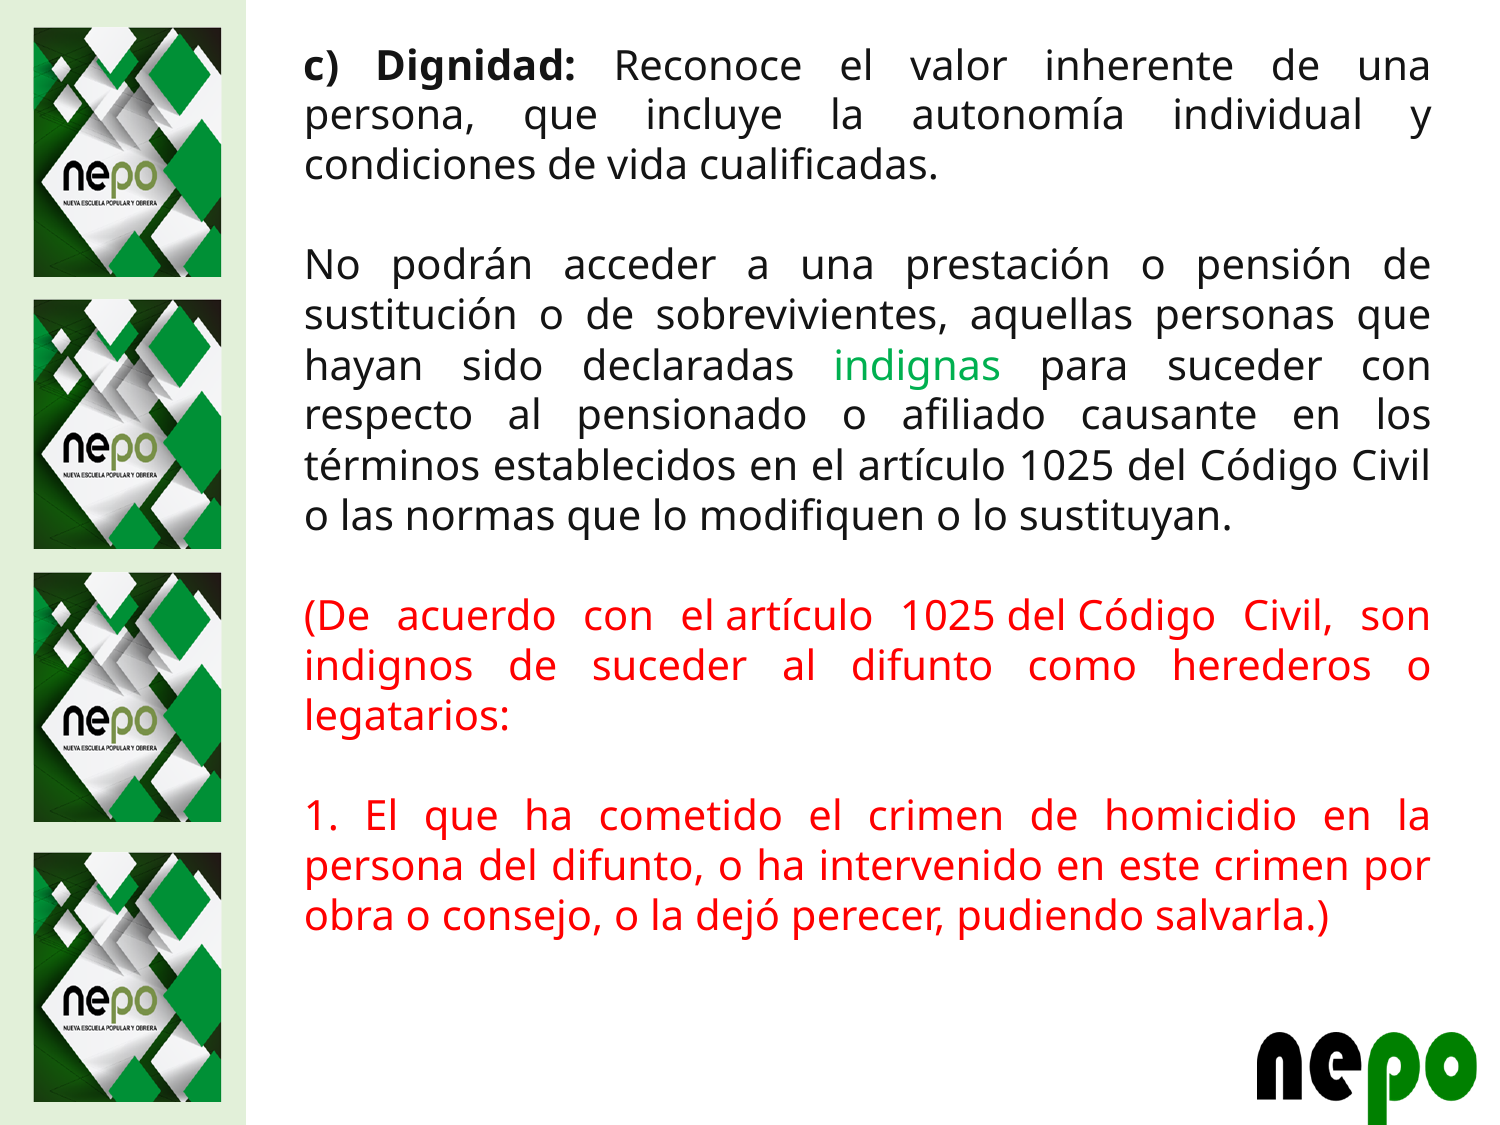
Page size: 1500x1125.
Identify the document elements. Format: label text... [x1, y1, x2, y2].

picture [0, 0, 246, 1125]
picture [1257, 1032, 1477, 1125]
text_box c) Dignidad: Reconoce el valor inherente de una persona, que incluye la autonomía individual y condiciones de vida cualificadas. No podrán acceder a una prestación o pensión de sustitución o de sobrevivientes, aquellas personas que hayan sido declaradas indignas para suceder con respecto al pensionado o afiliado causante en los términos establecidos en el artículo 1025 del Código Civil o las normas que lo modifiquen o lo sustituyan. (De acuerdo con el artículo 1025 del Código Civil, son indignos de suceder al difunto como herederos o legatarios: 1. El que ha cometido el crimen de homicidio en la persona del difunto, o ha intervenido en este crimen por obra o consejo, o la dejó perecer, pudiendo salvarla.) [289, 30, 1447, 1046]
